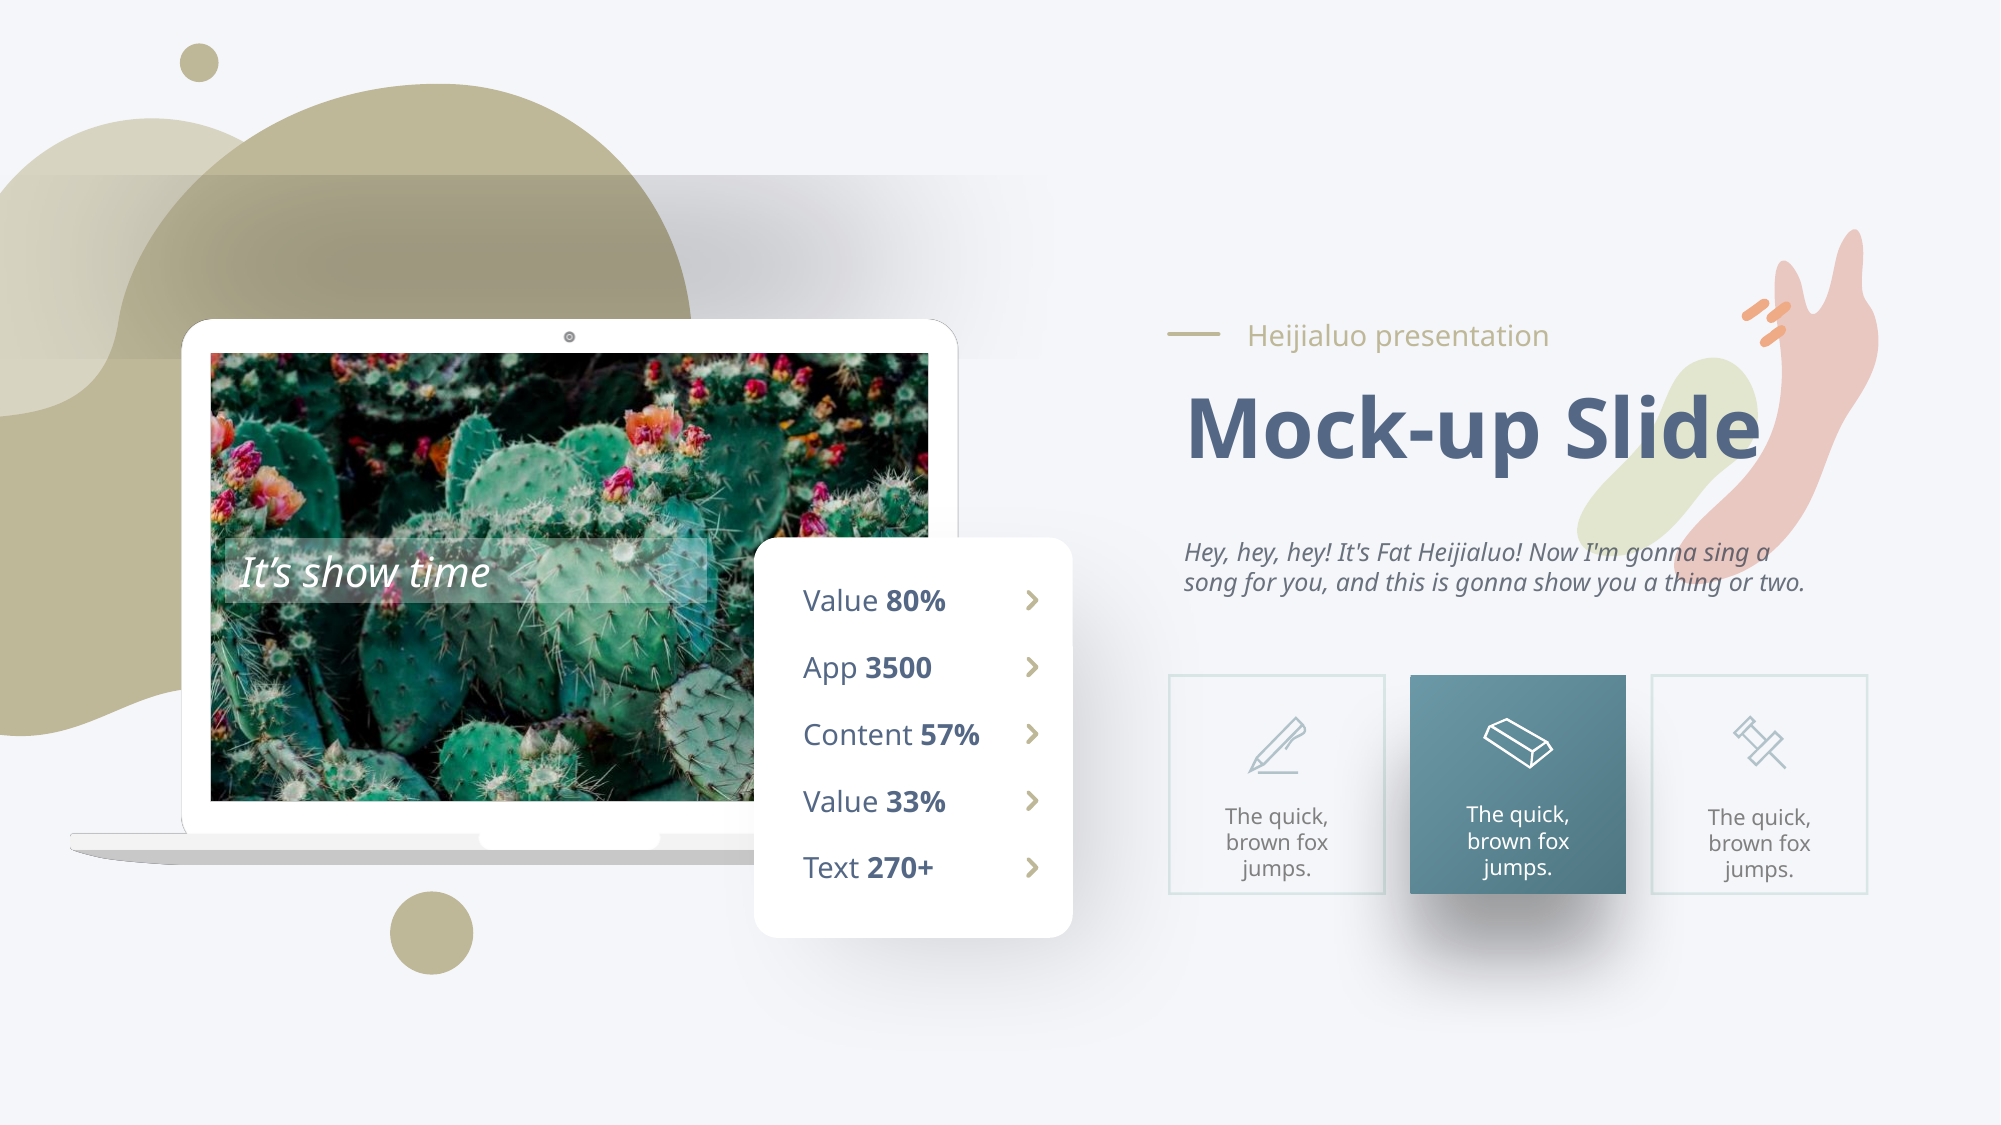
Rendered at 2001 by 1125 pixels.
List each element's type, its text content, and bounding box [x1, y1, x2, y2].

text_box The quick, brown fox jumps. [1193, 795, 1361, 889]
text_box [753, 537, 1073, 938]
text_box [1732, 715, 1787, 770]
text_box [1593, 196, 1878, 591]
text_box The quick, brown fox jumps. [1434, 793, 1602, 888]
text_box [1410, 674, 1627, 895]
text_box Hey, hey, hey! It's Fat Heijialuo! Now I'm gonna sing a song for you, and this is gonna show you a thing or two. [1169, 529, 1823, 605]
text_box [1247, 716, 1307, 774]
text_box [1168, 674, 1386, 895]
text_box [1651, 674, 1868, 895]
picture [70, 319, 1069, 865]
text_box The quick, brown fox jumps. [1676, 796, 1844, 890]
text_box [1483, 717, 1554, 769]
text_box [1169, 310, 1823, 485]
